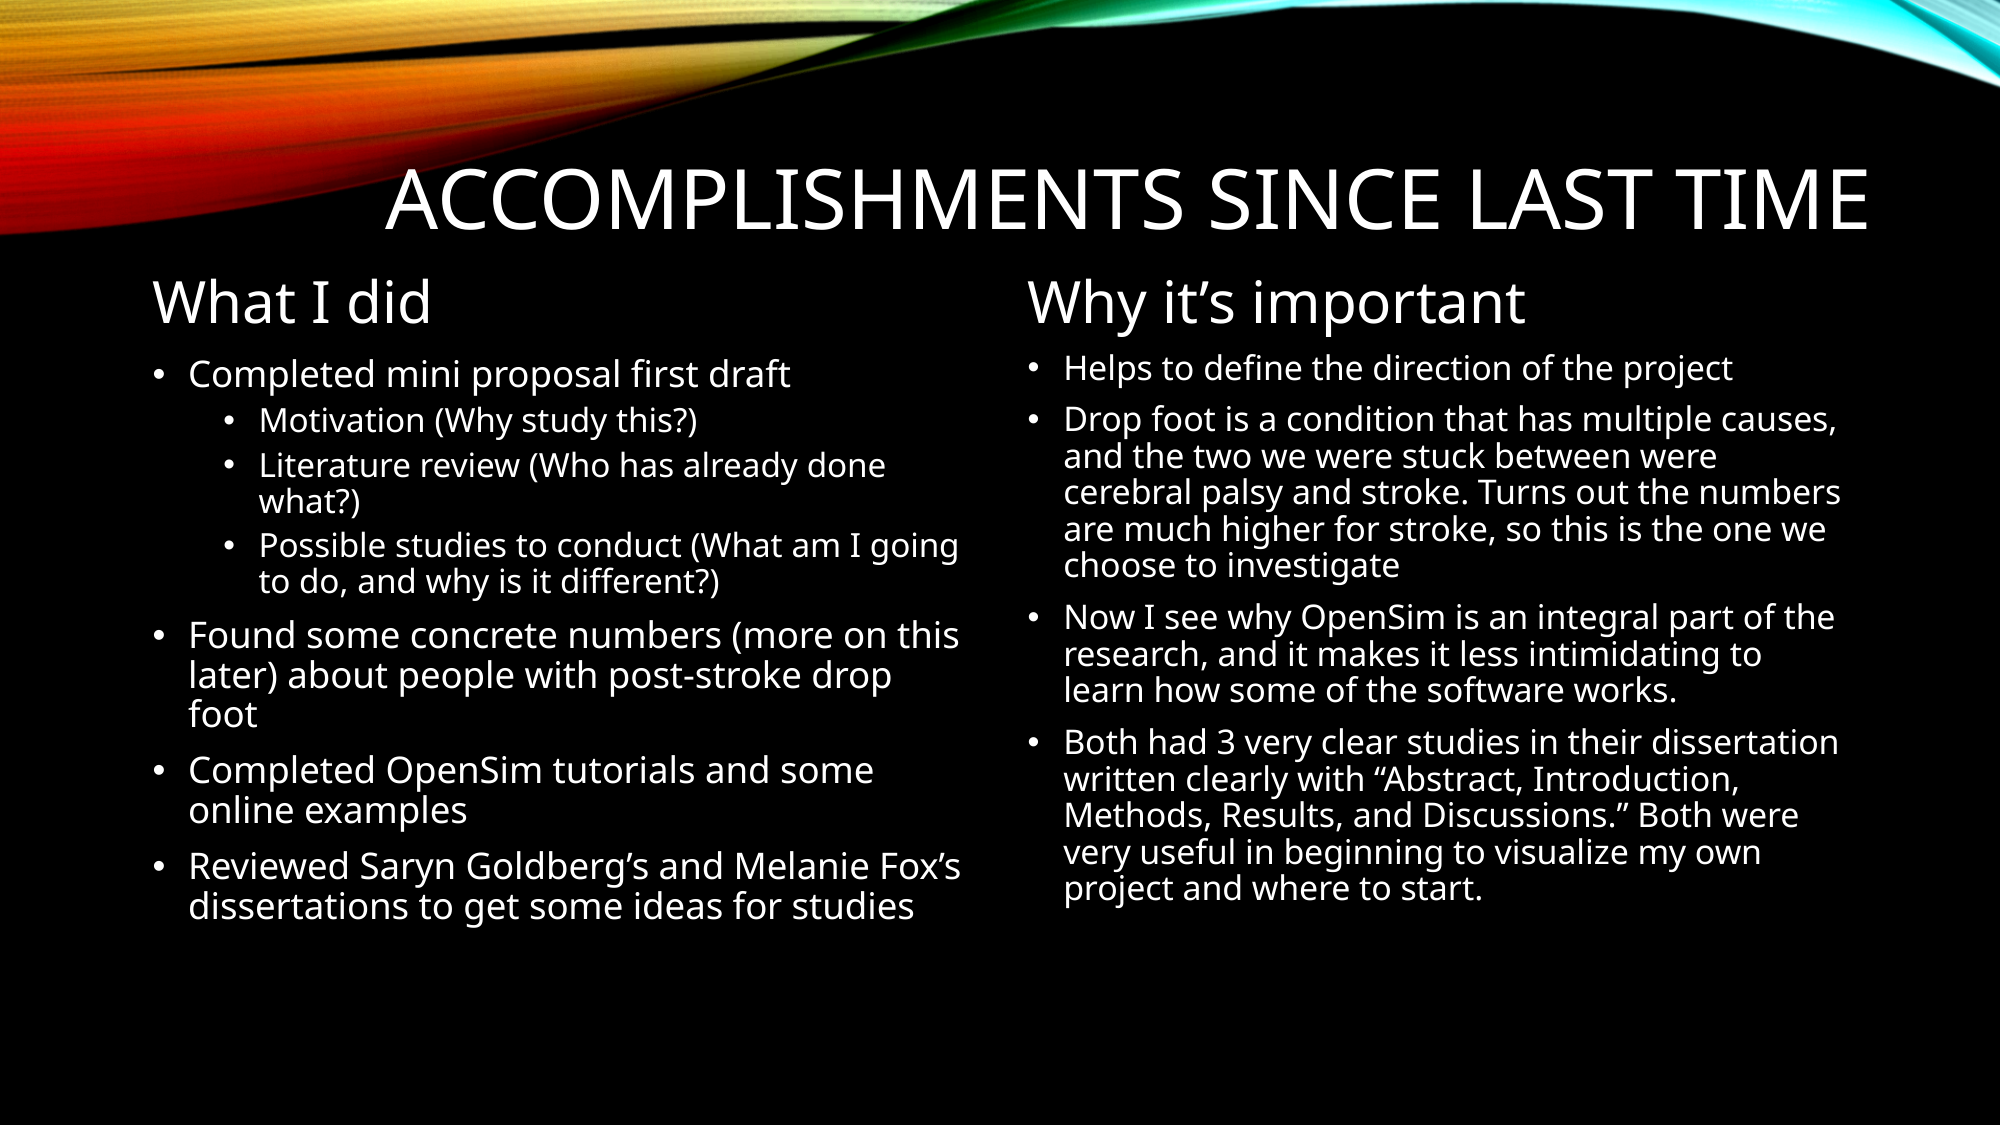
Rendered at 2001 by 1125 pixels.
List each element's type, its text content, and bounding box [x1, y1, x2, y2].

list Why it’s important [1012, 208, 1863, 343]
title Accomplishments since last time [317, 96, 1888, 310]
list Completed mini proposal first draft Motivation (Why study this?) Literature review (Who has already done what?) Possible studies to conduct (What am I going to do, and why is it different?) Found some concrete numbers (more on this later) about people with post-stroke drop foot Completed OpenSim tutorials and some online examples Reviewed Saryn Goldberg’s and Melanie Fox’s dissertations to get some ideas for studies [137, 348, 984, 954]
picture [0, 0, 2000, 237]
list What I did [137, 208, 984, 344]
list Helps to define the direction of the project Drop foot is a condition that has multiple causes, and the two we were stuck between were cerebral palsy and stroke. Turns out the numbers are much higher for stroke, so this is the one we choose to investigate Now I see why OpenSim is an integral part of the research, and it makes it less intimidating to learn how some of the software works. Both had 3 very clear studies in their dissertation written clearly with “Abstract, Introduction, Methods, Results, and Discussions.” Both were very useful in beginning to visualize my own project and where to start. [1012, 343, 1863, 948]
